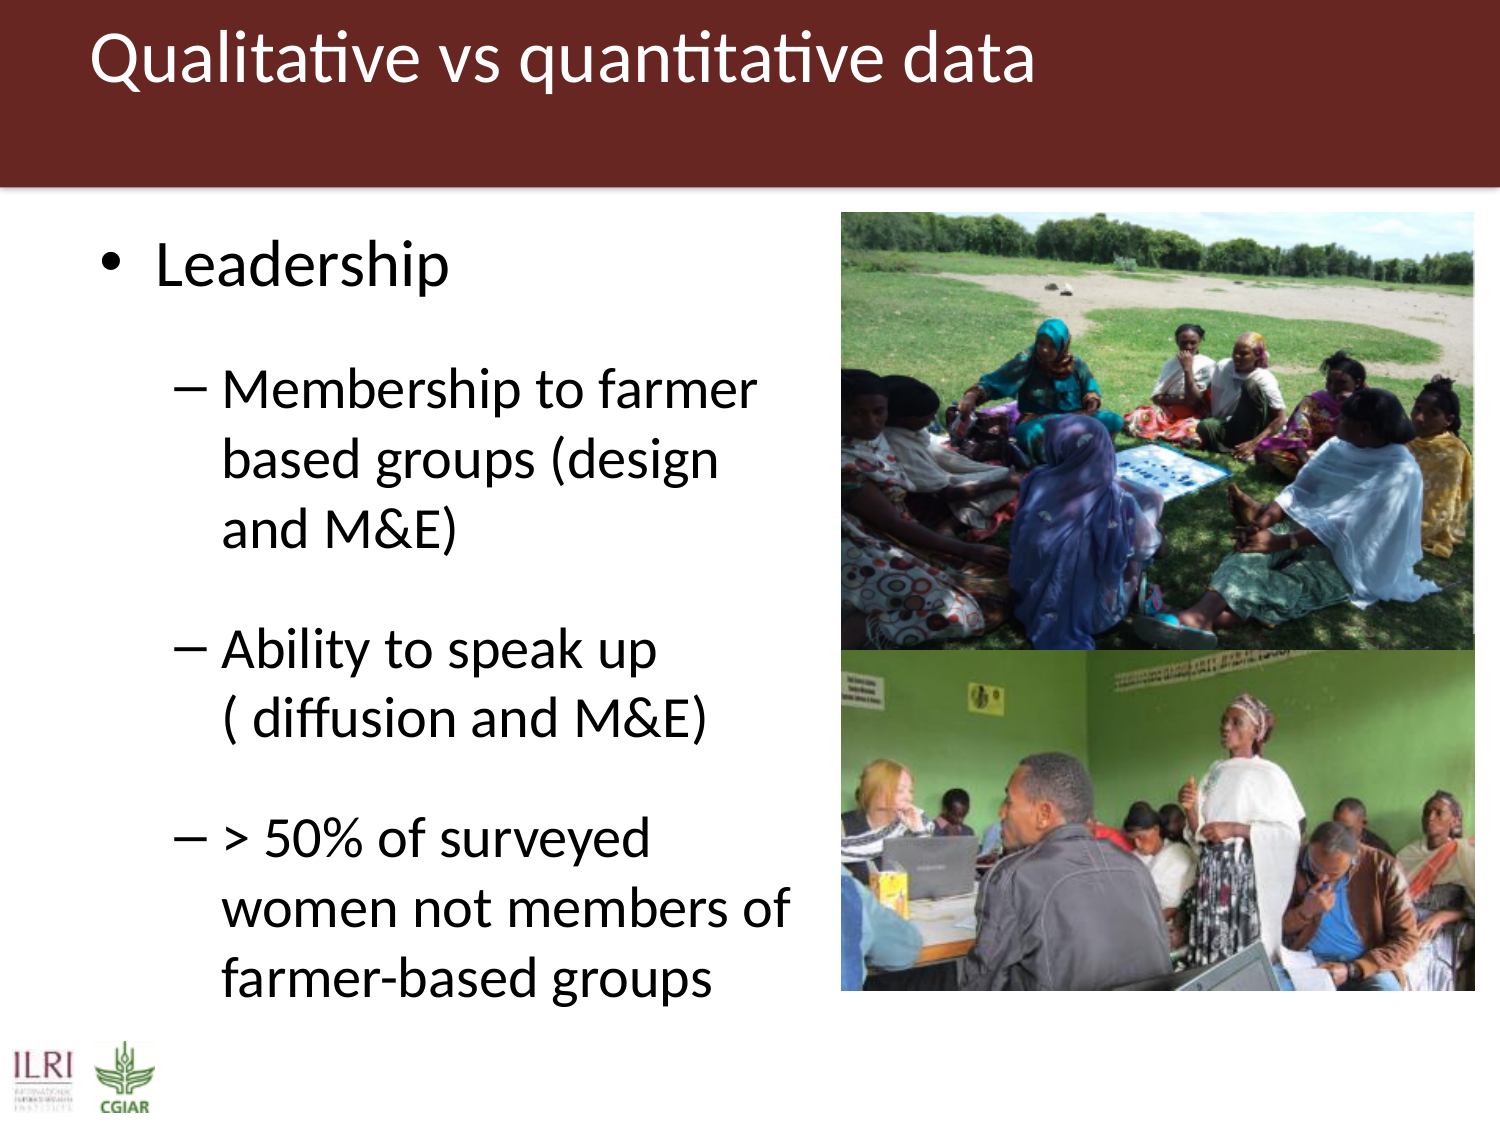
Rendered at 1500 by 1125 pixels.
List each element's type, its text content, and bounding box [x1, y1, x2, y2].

list Leadership Membership to farmer based groups (design and M&E) Ability to speak up ( diffusion and M&E) > 50% of surveyed women not members of farmer-based groups [84, 212, 825, 1025]
picture [841, 212, 1476, 991]
picture [94, 1041, 155, 1113]
picture [12, 1049, 74, 1113]
title Qualitative vs quantitative data [75, 0, 1425, 188]
